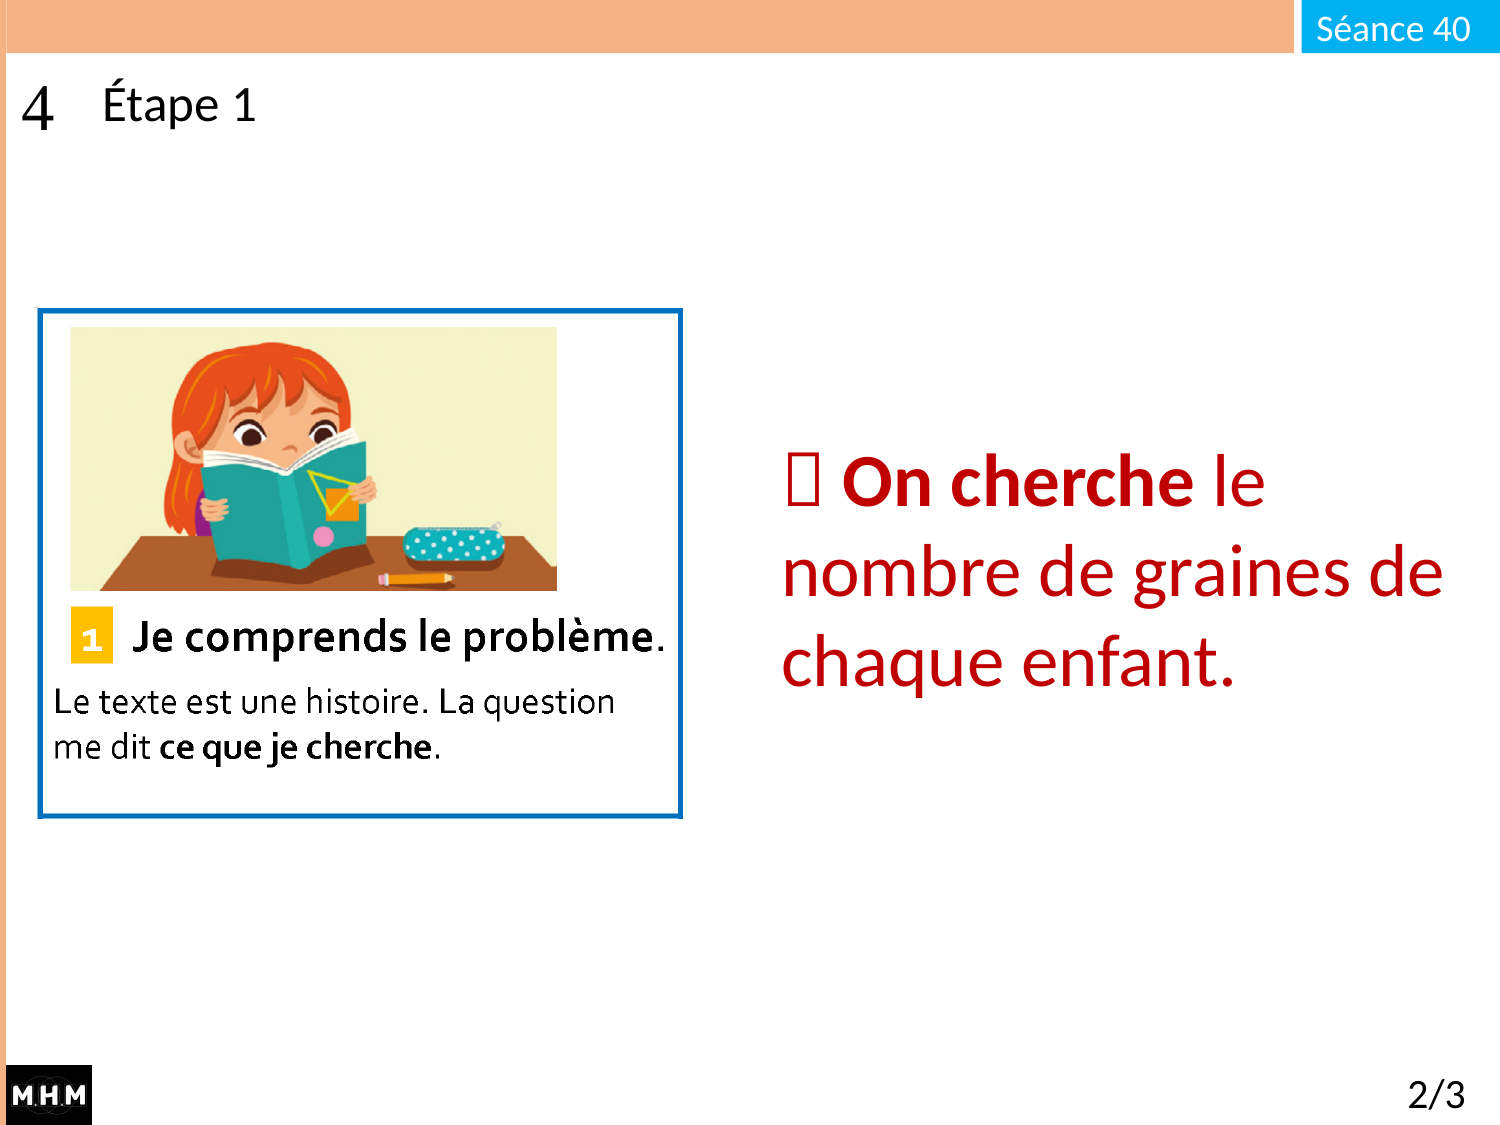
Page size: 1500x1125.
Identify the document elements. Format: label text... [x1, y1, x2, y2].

picture [34, 306, 684, 819]
title Étape 1 [87, 32, 1382, 140]
list 2/3 [1373, 1064, 1500, 1125]
picture [6, 1065, 92, 1125]
text_box  On cherche le nombre de graines de chaque enfant. [766, 424, 1476, 710]
